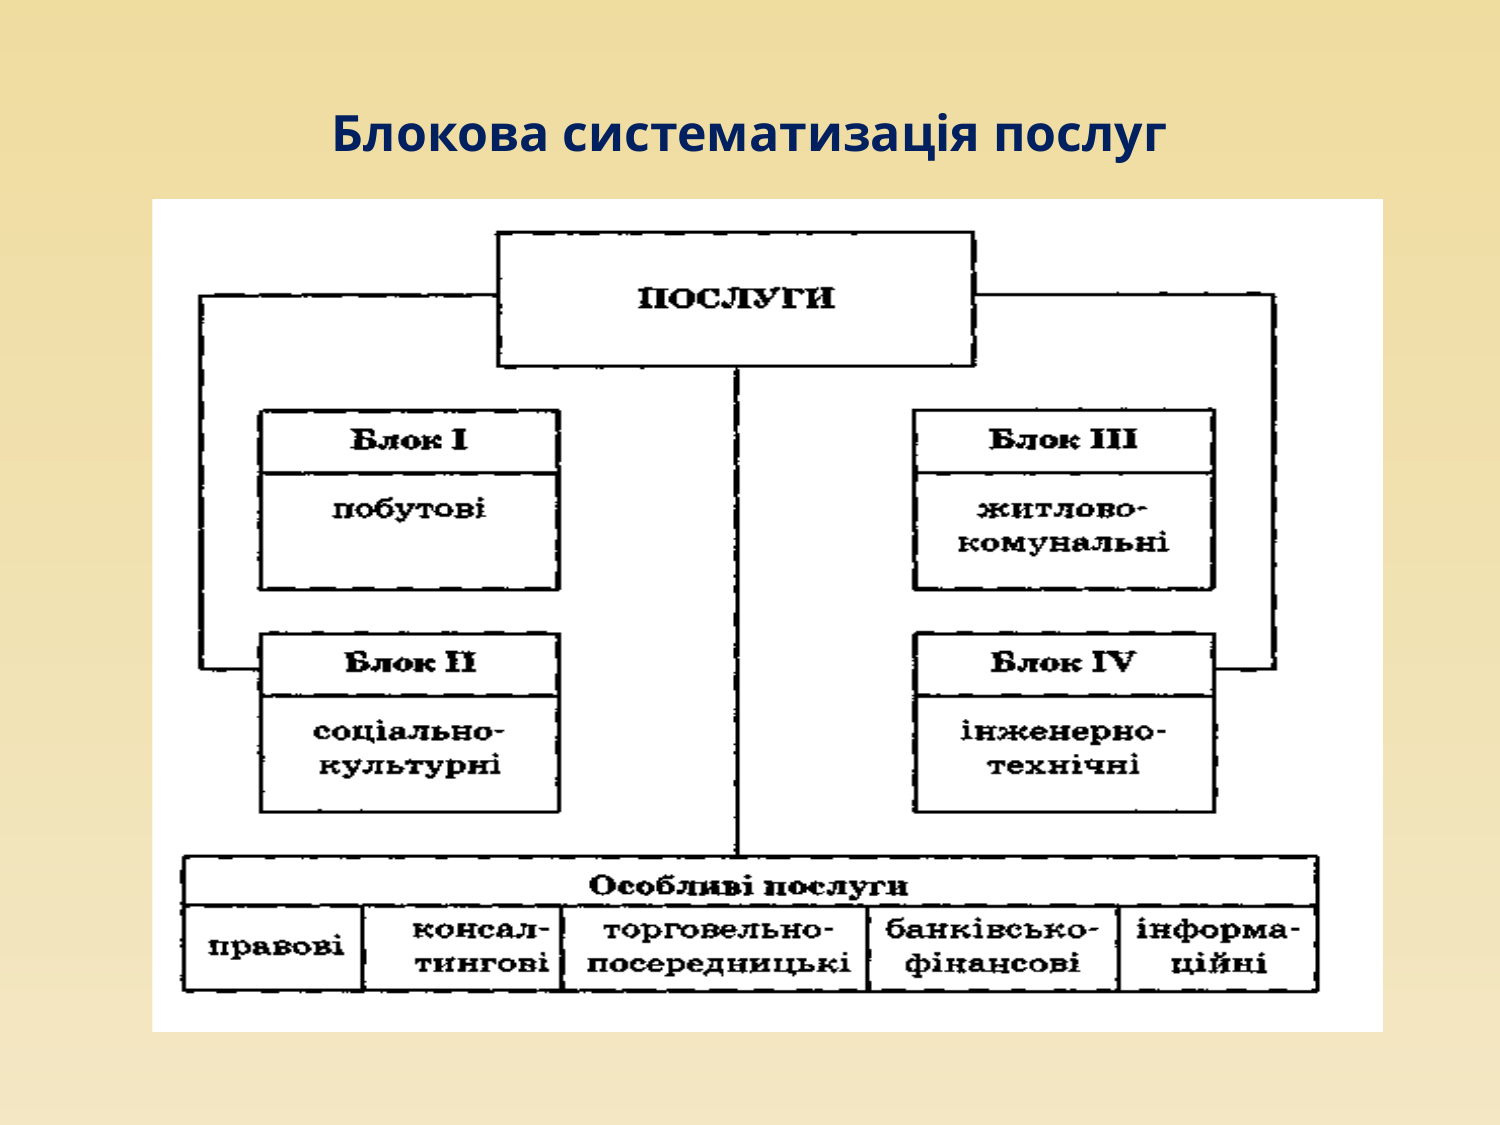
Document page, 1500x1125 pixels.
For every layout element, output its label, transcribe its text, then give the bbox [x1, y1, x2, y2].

picture [152, 198, 1383, 1032]
text_box Блокова систематизація послуг [269, 93, 1231, 169]
